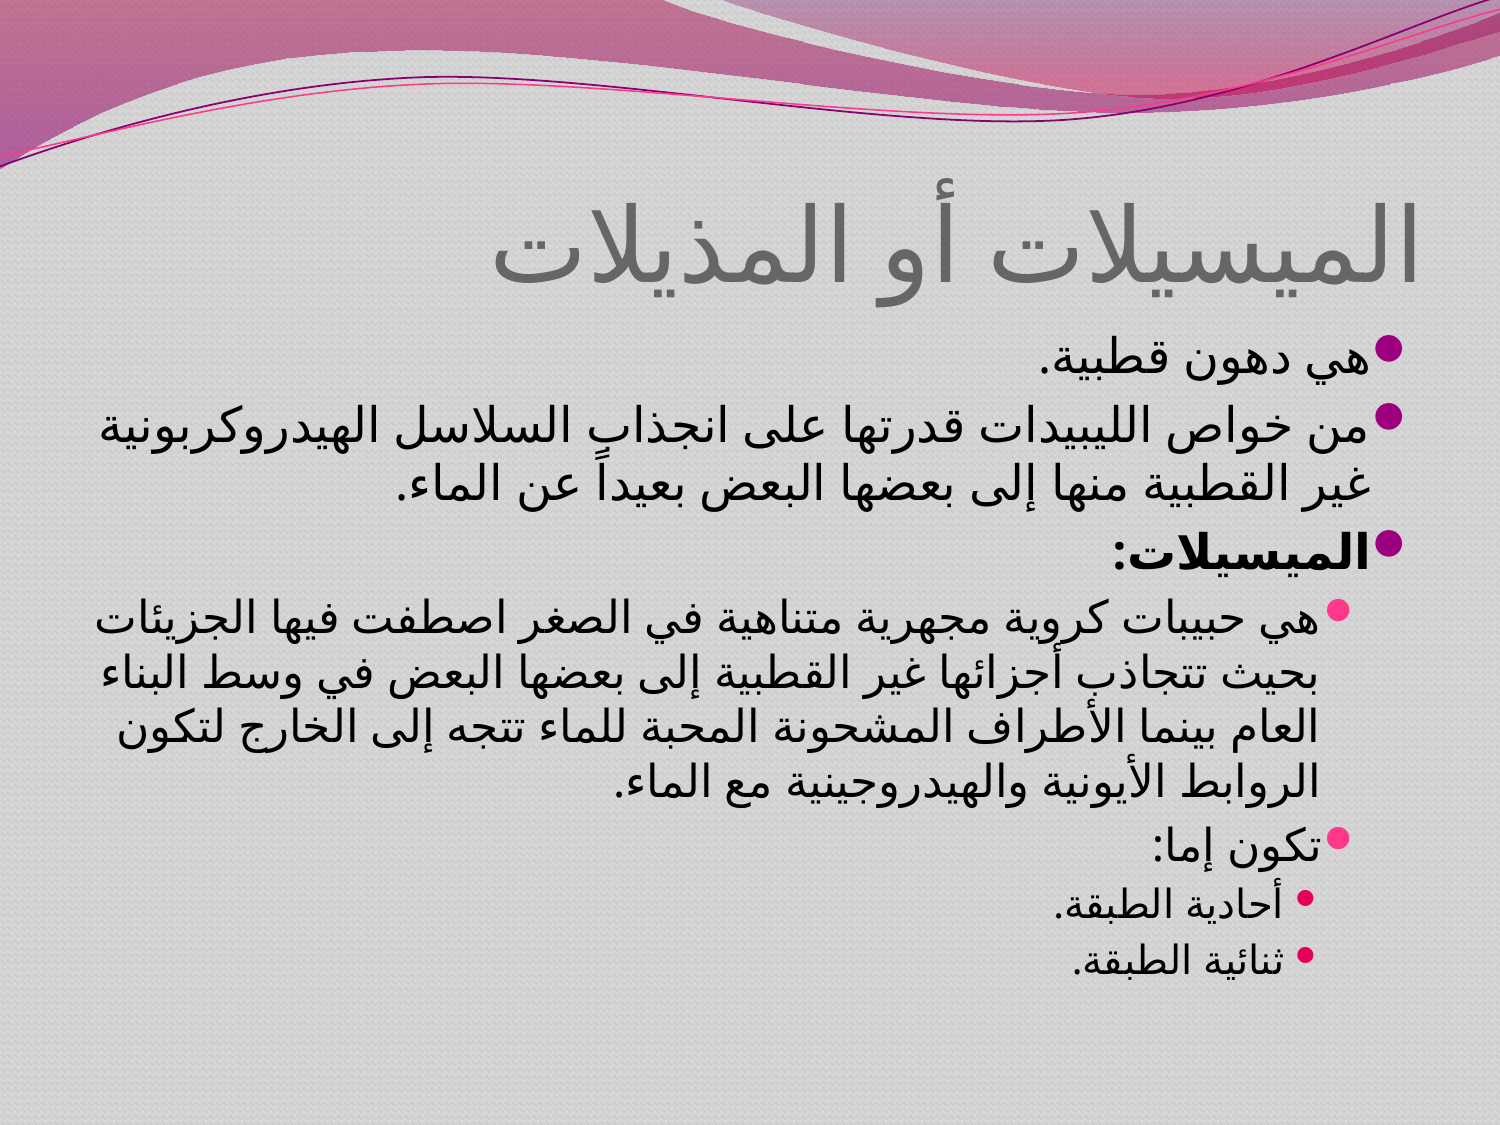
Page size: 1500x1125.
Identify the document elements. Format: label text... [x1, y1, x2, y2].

title الميسيلات أو المذيلات [75, 115, 1425, 303]
list هي دهون قطبية. من خواص الليبيدات قدرتها على انجذاب السلاسل الهيدروكربونية غير القطبية منها إلى بعضها البعض بعيداً عن الماء. الميسيلات: هي حبيبات كروية مجهرية متناهية في الصغر اصطفت فيها الجزيئات بحيث تتجاذب أجزائها غير القطبية إلى بعضها البعض في وسط البناء العام بينما الأطراف المشحونة المحبة للماء تتجه إلى الخارج لتكون الروابط الأيونية والهيدروجينية مع الماء. تكون إما: أحادية الطبقة. ثنائية الطبقة. [75, 317, 1425, 1038]
